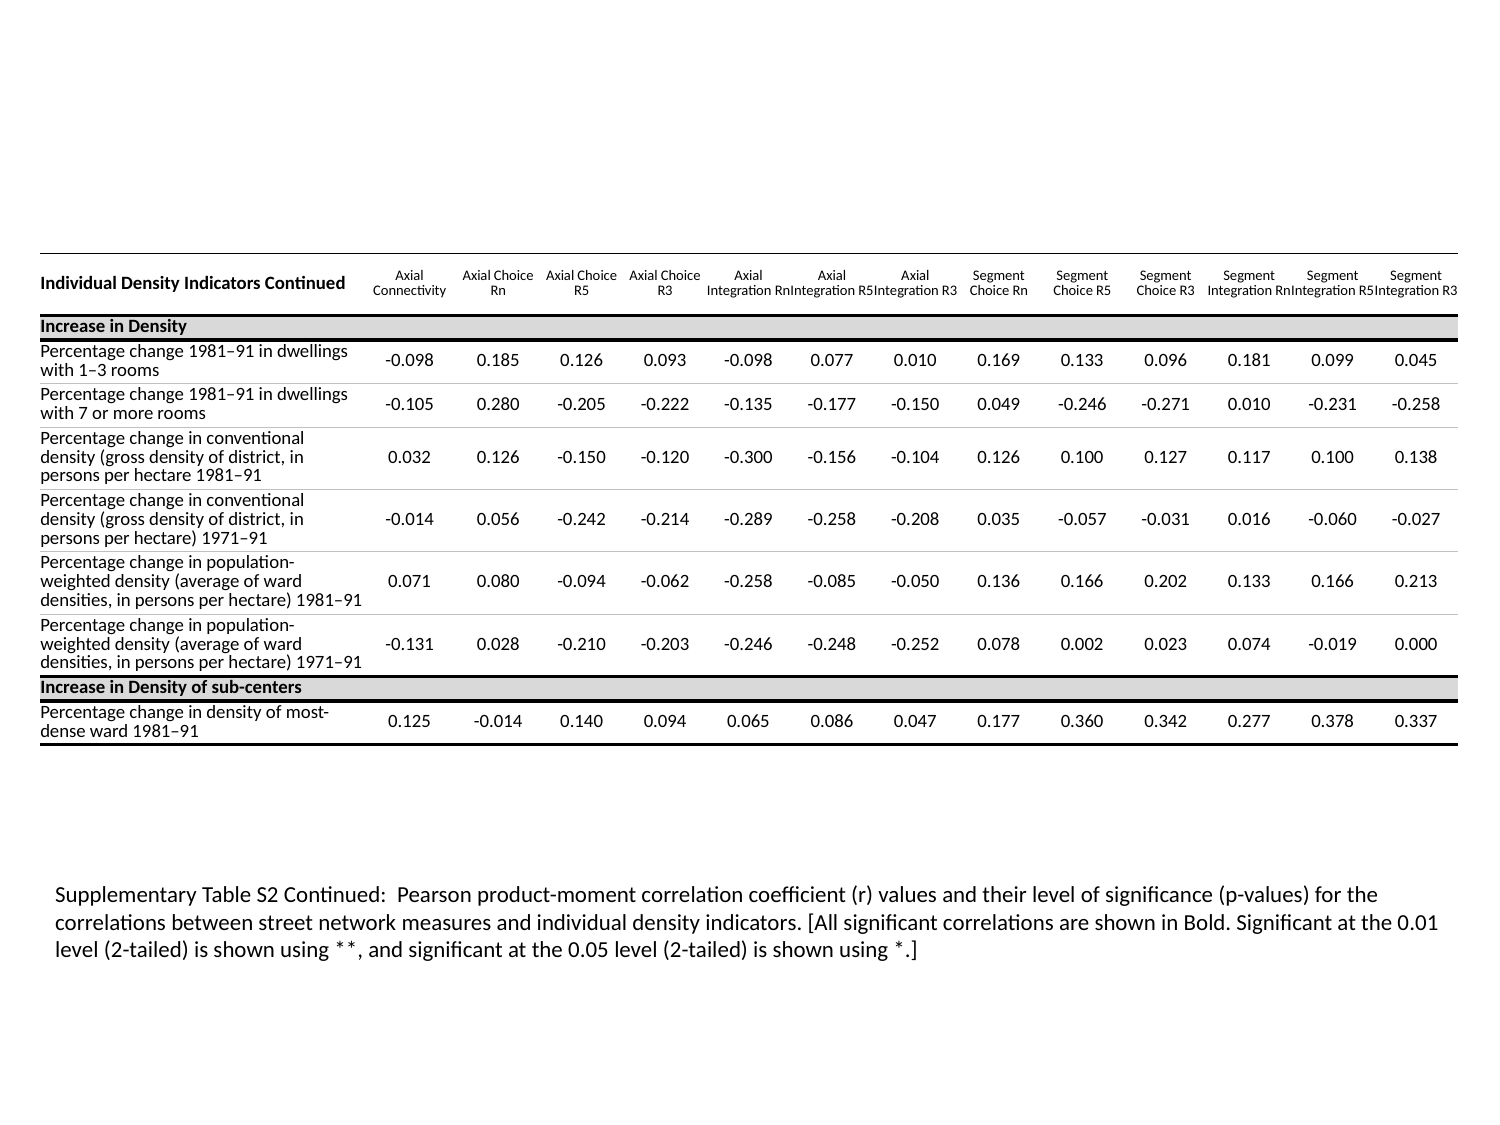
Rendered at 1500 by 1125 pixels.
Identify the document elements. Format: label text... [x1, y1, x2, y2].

table_cell -0.258 [707, 552, 790, 614]
table_cell 0.185 [456, 342, 540, 383]
table_cell 0.166 [1291, 552, 1374, 614]
table_header Axial Integration R5 [790, 254, 874, 314]
table_cell 0.093 [623, 342, 707, 383]
table_cell 0.138 [1374, 428, 1458, 489]
table_cell 0.010 [1207, 384, 1291, 427]
table_cell -0.098 [363, 342, 456, 383]
table_cell 0.169 [957, 342, 1041, 383]
table_cell -0.222 [623, 384, 707, 427]
table_cell 0.086 [790, 703, 874, 743]
table_cell -0.156 [790, 428, 874, 489]
table_cell 0.035 [957, 490, 1041, 551]
table_cell 0.049 [957, 384, 1041, 427]
table_cell 0.126 [957, 428, 1041, 489]
table_cell [1124, 678, 1207, 699]
table_cell -0.205 [540, 384, 623, 427]
table_cell [790, 317, 874, 338]
table_cell [1207, 317, 1291, 338]
text_box Supplementary Table S2 Continued: Pearson product-moment correlation coefficient (r) values and their level of significance (p-values) for the correlations between street network measures and individual density indicators. [All significant correlations are shown in Bold. Significant at the 0.01 level (2-tailed) is shown using **, and significant at the 0.05 level (2-tailed) is shown using *.] [40, 872, 1459, 970]
table_cell -0.203 [623, 615, 707, 675]
table_cell 0.074 [1207, 615, 1291, 675]
table_cell 0.202 [1124, 552, 1207, 614]
table_cell -0.098 [707, 342, 790, 383]
table_cell 0.133 [1207, 552, 1291, 614]
table_cell [456, 317, 540, 338]
table_cell 0.125 [363, 703, 456, 743]
table_cell 0.002 [1041, 615, 1124, 675]
table_cell -0.246 [1041, 384, 1124, 427]
table_cell [623, 678, 707, 699]
table_cell 0.127 [1124, 428, 1207, 489]
table_cell 0.010 [874, 342, 957, 383]
table_cell 0.032 [363, 428, 456, 489]
table_cell -0.027 [1374, 490, 1458, 551]
table_cell 0.100 [1291, 428, 1374, 489]
table_cell 0.045 [1374, 342, 1458, 383]
table_cell [1041, 678, 1124, 699]
table_cell -0.248 [790, 615, 874, 675]
table_cell 0.378 [1291, 703, 1374, 743]
table_cell 0.065 [707, 703, 790, 743]
table_header Segment Integration R5 [1291, 254, 1374, 314]
table_header Axial Connectivity [363, 254, 456, 314]
table_cell -0.231 [1291, 384, 1374, 427]
table_cell 0.213 [1374, 552, 1458, 614]
table_cell 0.136 [957, 552, 1041, 614]
table_cell -0.062 [623, 552, 707, 614]
table_cell [1374, 678, 1458, 699]
table_cell -0.289 [707, 490, 790, 551]
table_cell 0.280 [456, 384, 540, 427]
table_cell 0.100 [1041, 428, 1124, 489]
table_cell -0.252 [874, 615, 957, 675]
table_cell 0.078 [957, 615, 1041, 675]
table_cell 0.000 [1374, 615, 1458, 675]
table_cell Percentage change 1981–91 in dwellings with 1–3 rooms [40, 342, 363, 383]
table_cell -0.258 [790, 490, 874, 551]
table_cell [790, 678, 874, 699]
table_cell 0.096 [1124, 342, 1207, 383]
table_cell 0.023 [1124, 615, 1207, 675]
table_cell [707, 317, 790, 338]
table_cell [540, 317, 623, 338]
table_cell 0.360 [1041, 703, 1124, 743]
table_cell Increase in Density [40, 317, 363, 338]
table_cell 0.016 [1207, 490, 1291, 551]
table_cell 0.140 [540, 703, 623, 743]
table_cell 0.056 [456, 490, 540, 551]
table_header Segment Integration Rn [1207, 254, 1291, 314]
table_cell Increase in Density of sub-centers [40, 678, 363, 699]
table_cell 0.080 [456, 552, 540, 614]
table_header Axial Integration R3 [874, 254, 957, 314]
table_cell -0.258 [1374, 384, 1458, 427]
table_cell [623, 317, 707, 338]
table_cell -0.094 [540, 552, 623, 614]
table_cell -0.131 [363, 615, 456, 675]
table_cell 0.126 [456, 428, 540, 489]
table_cell [874, 317, 957, 338]
table_cell Percentage change in population- weighted density (average of ward densities, in persons per hectare) 1971–91 [40, 615, 363, 675]
table_header Segment Choice Rn [957, 254, 1041, 314]
table_cell -0.104 [874, 428, 957, 489]
table_cell [1374, 317, 1458, 338]
table_cell -0.246 [707, 615, 790, 675]
table_header Axial Choice R3 [623, 254, 707, 314]
table_cell [1291, 678, 1374, 699]
table_cell -0.014 [456, 703, 540, 743]
table_cell 0.133 [1041, 342, 1124, 383]
table_cell -0.060 [1291, 490, 1374, 551]
table_cell 0.337 [1374, 703, 1458, 743]
table_cell Percentage change in population- weighted density (average of ward densities, in persons per hectare) 1981–91 [40, 552, 363, 614]
table_cell 0.126 [540, 342, 623, 383]
table_header Axial Choice Rn [456, 254, 540, 314]
table_cell Percentage change in conventional density (gross density of district, in persons per hectare 1981–91 [40, 428, 363, 489]
table_cell [707, 678, 790, 699]
table_cell [1124, 317, 1207, 338]
table_cell 0.181 [1207, 342, 1291, 383]
table_header Segment Integration R3 [1374, 254, 1458, 314]
table_cell -0.135 [707, 384, 790, 427]
table_cell Percentage change in conventional density (gross density of district, in persons per hectare) 1971–91 [40, 490, 363, 551]
table_cell -0.085 [790, 552, 874, 614]
table_cell -0.120 [623, 428, 707, 489]
table_cell -0.210 [540, 615, 623, 675]
table_cell 0.277 [1207, 703, 1291, 743]
table_cell -0.177 [790, 384, 874, 427]
table_cell 0.117 [1207, 428, 1291, 489]
table_header Segment Choice R3 [1124, 254, 1207, 314]
table_cell 0.177 [957, 703, 1041, 743]
table_cell 0.047 [874, 703, 957, 743]
table_header Segment Choice R5 [1041, 254, 1124, 314]
table_cell [1291, 317, 1374, 338]
table_cell 0.077 [790, 342, 874, 383]
table_cell -0.105 [363, 384, 456, 427]
table_cell -0.031 [1124, 490, 1207, 551]
table_cell [540, 678, 623, 699]
table_cell [874, 678, 957, 699]
table_cell [1207, 678, 1291, 699]
table_cell [957, 678, 1041, 699]
table_cell 0.099 [1291, 342, 1374, 383]
table_cell [363, 678, 456, 699]
table_cell -0.057 [1041, 490, 1124, 551]
table_header Axial Choice R5 [540, 254, 623, 314]
table_cell -0.300 [707, 428, 790, 489]
table_cell Percentage change 1981–91 in dwellings with 7 or more rooms [40, 384, 363, 427]
table_cell -0.150 [874, 384, 957, 427]
table_cell -0.271 [1124, 384, 1207, 427]
table_cell [456, 678, 540, 699]
table_cell 0.342 [1124, 703, 1207, 743]
table_cell [363, 317, 456, 338]
table_cell -0.019 [1291, 615, 1374, 675]
table_cell -0.150 [540, 428, 623, 489]
table_cell -0.208 [874, 490, 957, 551]
table_cell 0.071 [363, 552, 456, 614]
table_header Axial Integration Rn [707, 254, 790, 314]
table_cell 0.028 [456, 615, 540, 675]
table_cell -0.242 [540, 490, 623, 551]
table_cell [1041, 317, 1124, 338]
table_cell 0.166 [1041, 552, 1124, 614]
table_cell -0.014 [363, 490, 456, 551]
table_cell -0.214 [623, 490, 707, 551]
table_cell Percentage change in density of most- dense ward 1981–91 [40, 703, 363, 743]
table_cell -0.050 [874, 552, 957, 614]
table_cell 0.094 [623, 703, 707, 743]
table_header Individual Density Indicators Continued [40, 254, 363, 314]
table_cell [957, 317, 1041, 338]
